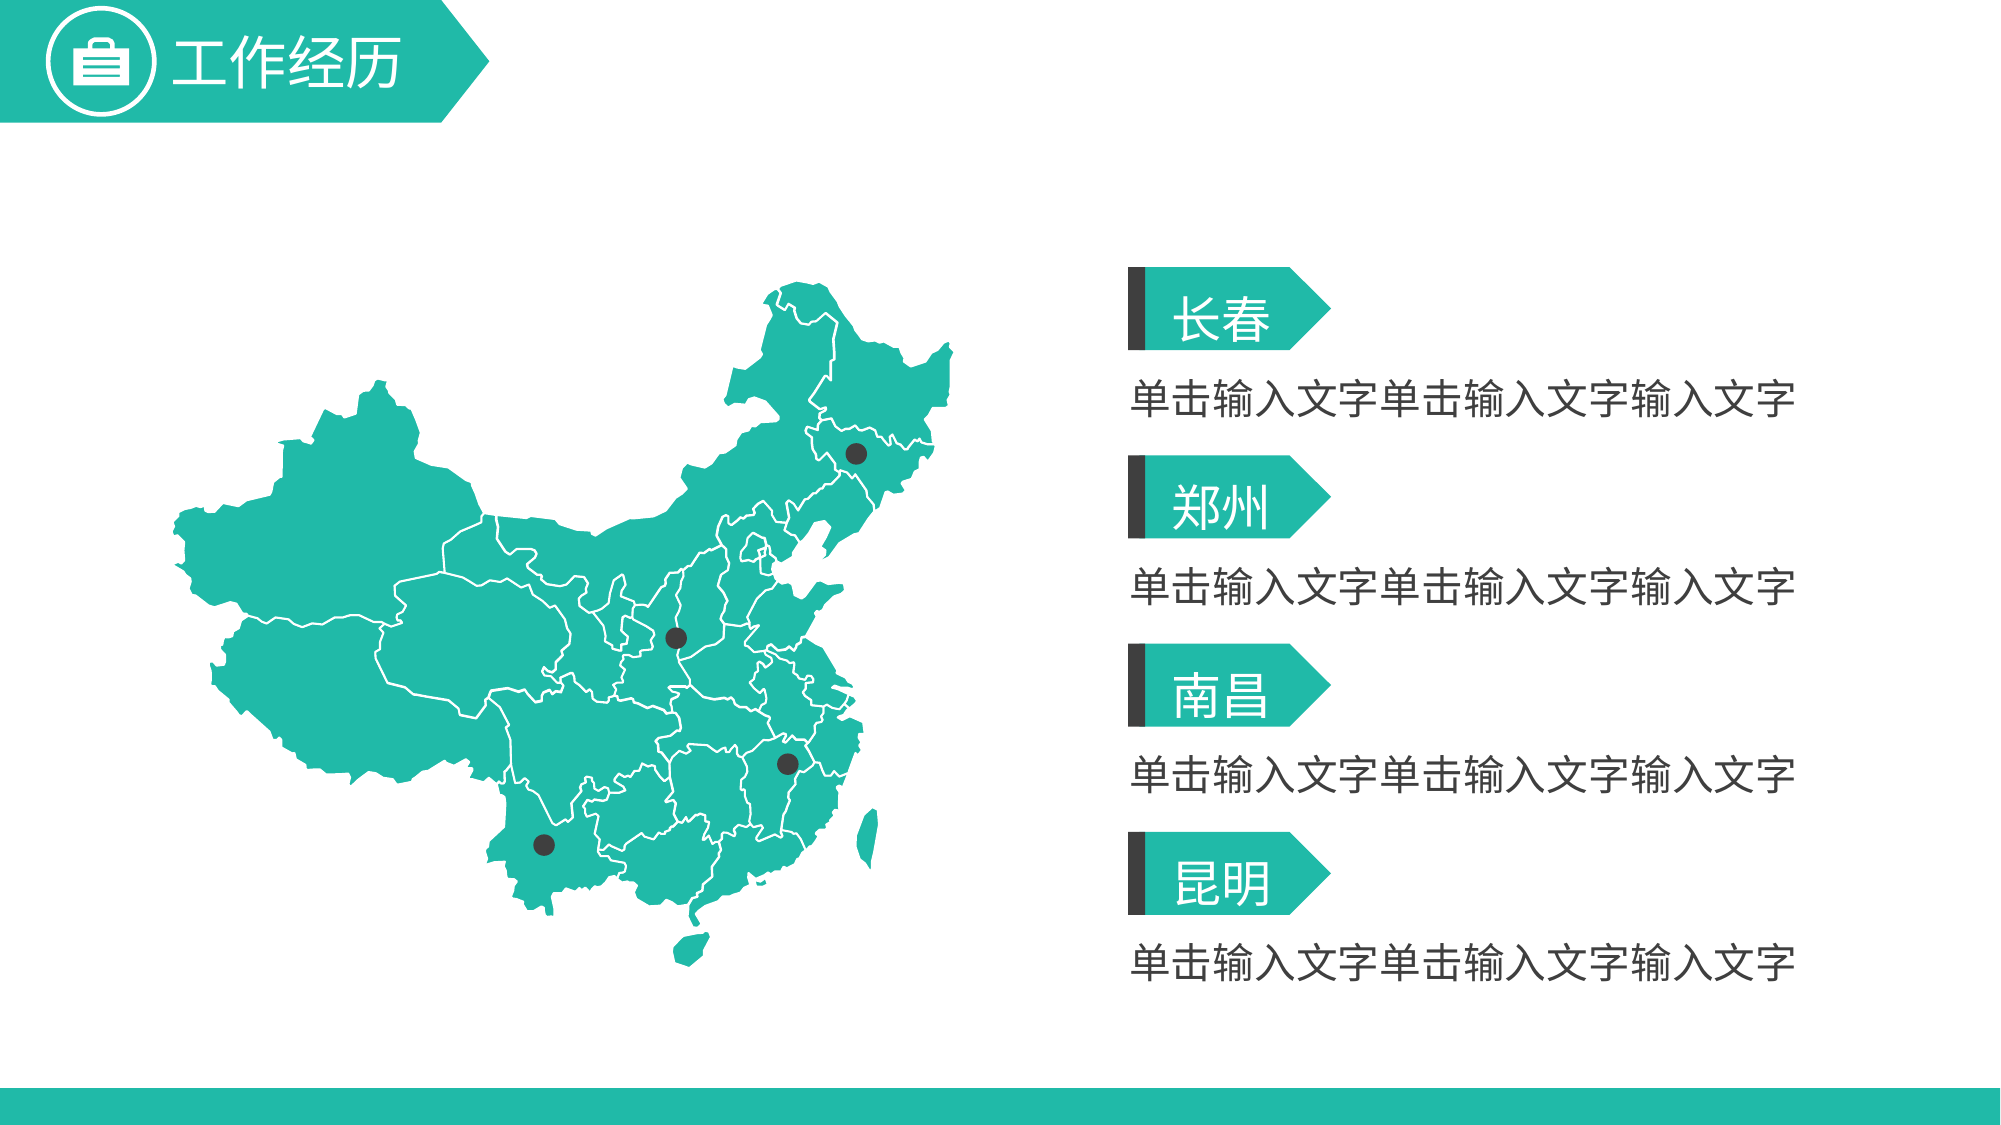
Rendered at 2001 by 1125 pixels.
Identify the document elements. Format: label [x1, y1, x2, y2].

text_box [1114, 827, 1829, 996]
text_box [171, 280, 955, 969]
text_box [1114, 639, 1815, 808]
text_box [1114, 450, 1815, 620]
text_box [1114, 262, 1815, 431]
